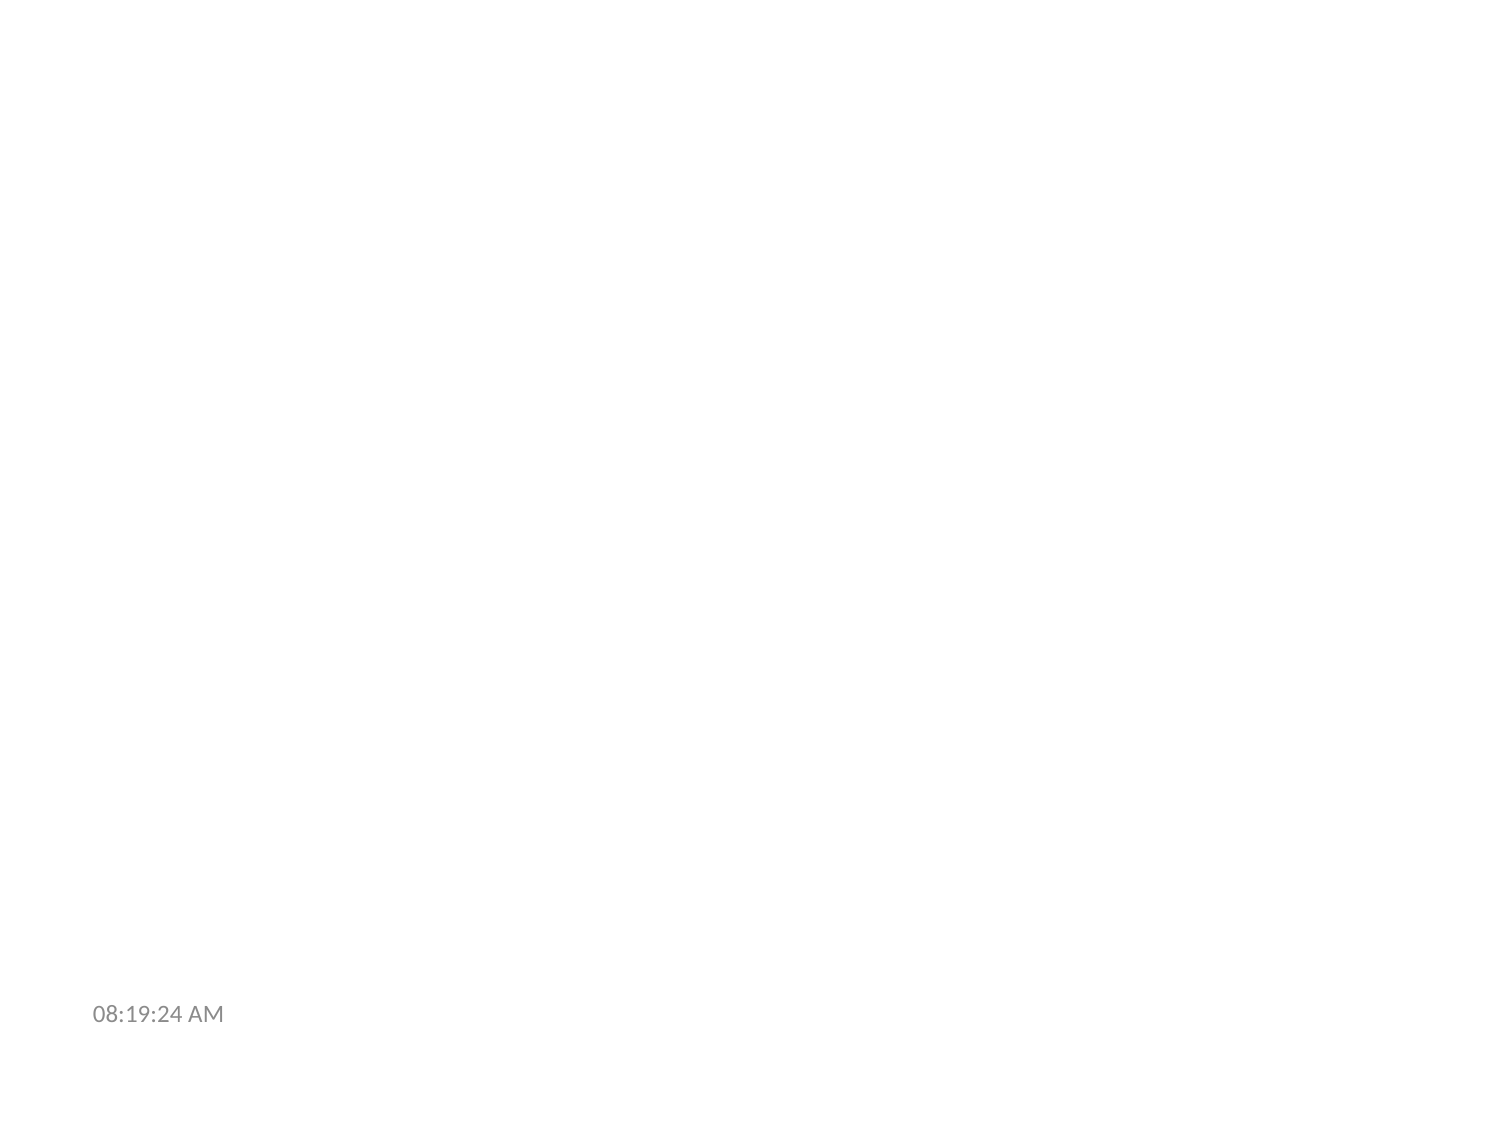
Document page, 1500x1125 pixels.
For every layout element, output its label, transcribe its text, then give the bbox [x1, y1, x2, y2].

text_box 3:35:09 PM [77, 982, 428, 1043]
